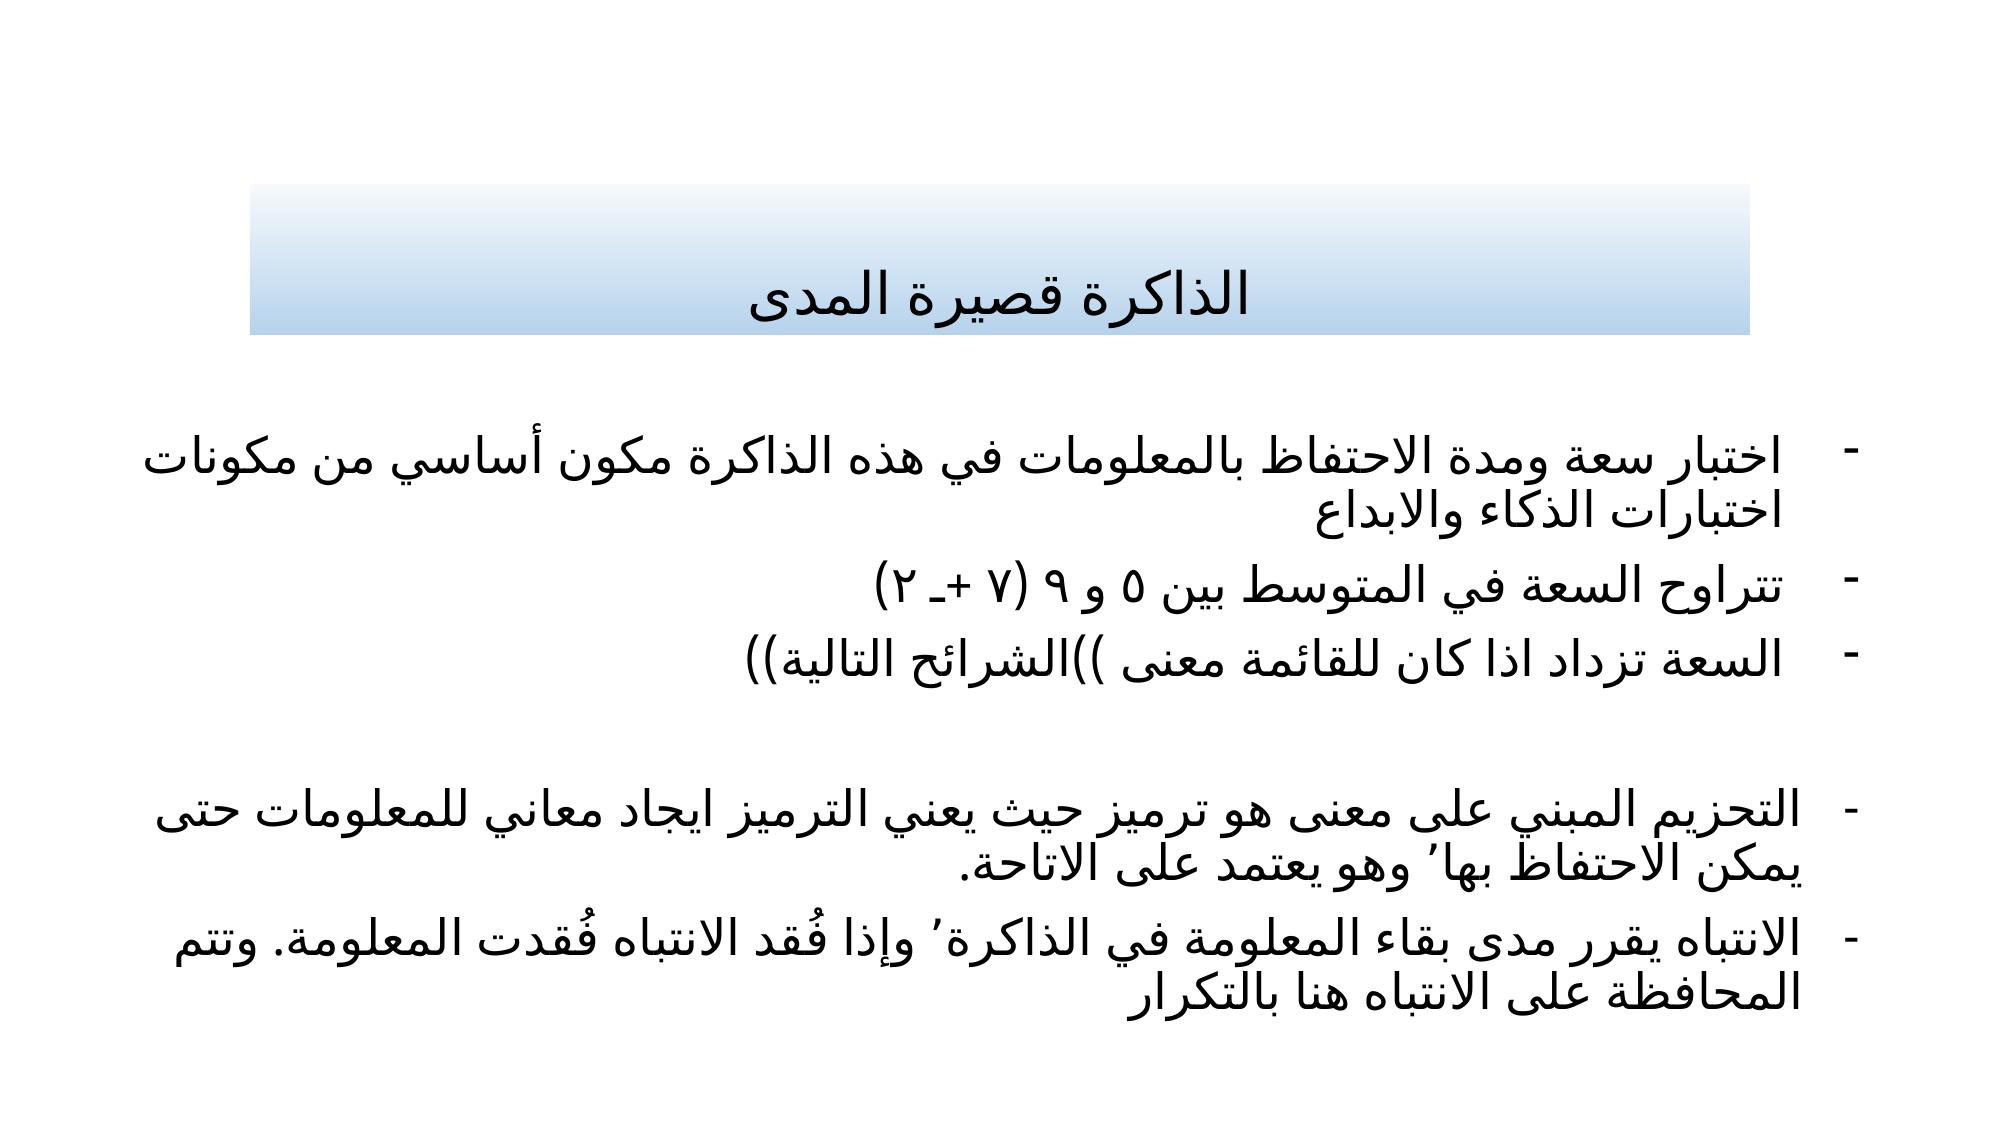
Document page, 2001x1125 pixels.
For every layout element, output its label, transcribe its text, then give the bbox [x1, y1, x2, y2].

title الذاكرة قصيرة المدى [249, 184, 1750, 335]
subtitle اختبار سعة ومدة الاحتفاظ بالمعلومات في هذه الذاكرة مكون أساسي من مكونات اختبارات الذكاء والابداع تتراوح السعة في المتوسط بين ٥ و ٩ (٧ +ـ ٢) السعة تزداد اذا كان للقائمة معنى ))الشرائح التالية)) التحزيم المبني على معنى هو ترميز حيث يعني الترميز ايجاد معاني للمعلومات حتى يمكن الاحتفاظ بها٬ وهو يعتمد على الاتاحة. الانتباه يقرر مدى بقاء المعلومة في الذاكرة٬ وإذا فُقد الانتباه فُقدت المعلومة. وتتم المحافظة على الانتباه هنا بالتكرار [117, 422, 1875, 1076]
